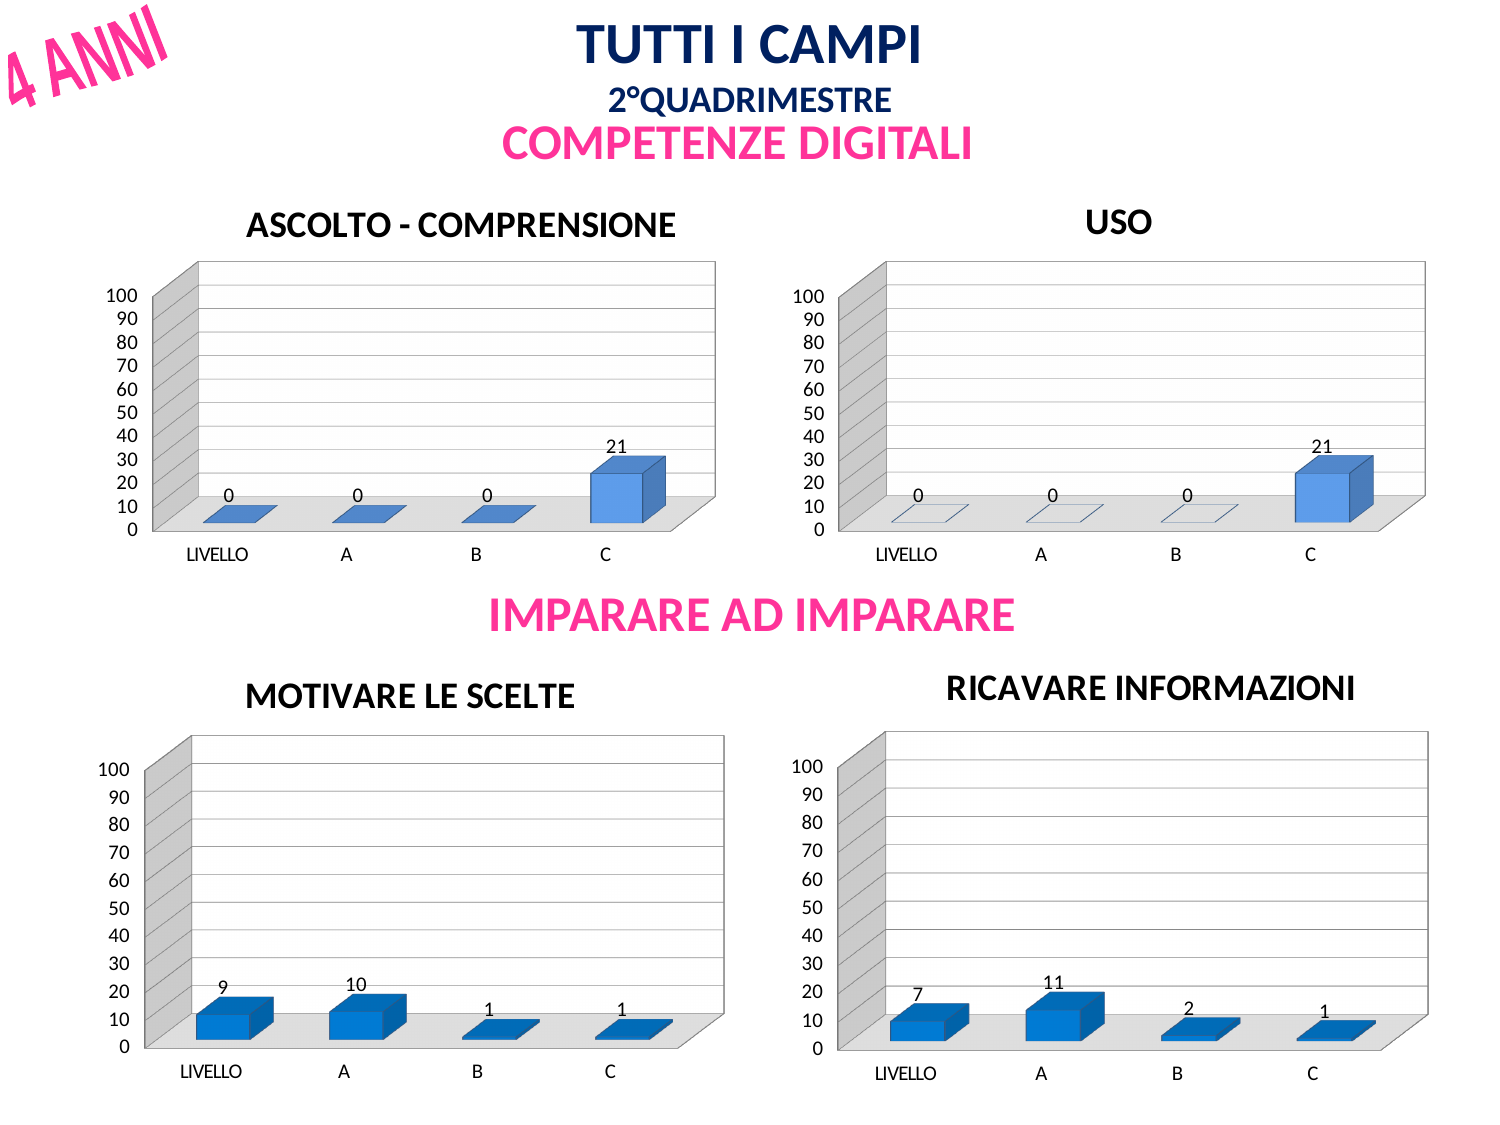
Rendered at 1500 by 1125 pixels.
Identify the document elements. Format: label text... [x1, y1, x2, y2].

text_box Competenze digitali [277, 101, 1199, 177]
text_box TUTTI I CAMPI 2°QUADRIMESTRE [561, 0, 939, 101]
text_box Imparare ad imparare [242, 574, 1264, 650]
chart [773, 644, 1447, 1095]
chart [773, 177, 1445, 575]
chart [82, 649, 739, 1093]
chart [82, 177, 739, 575]
